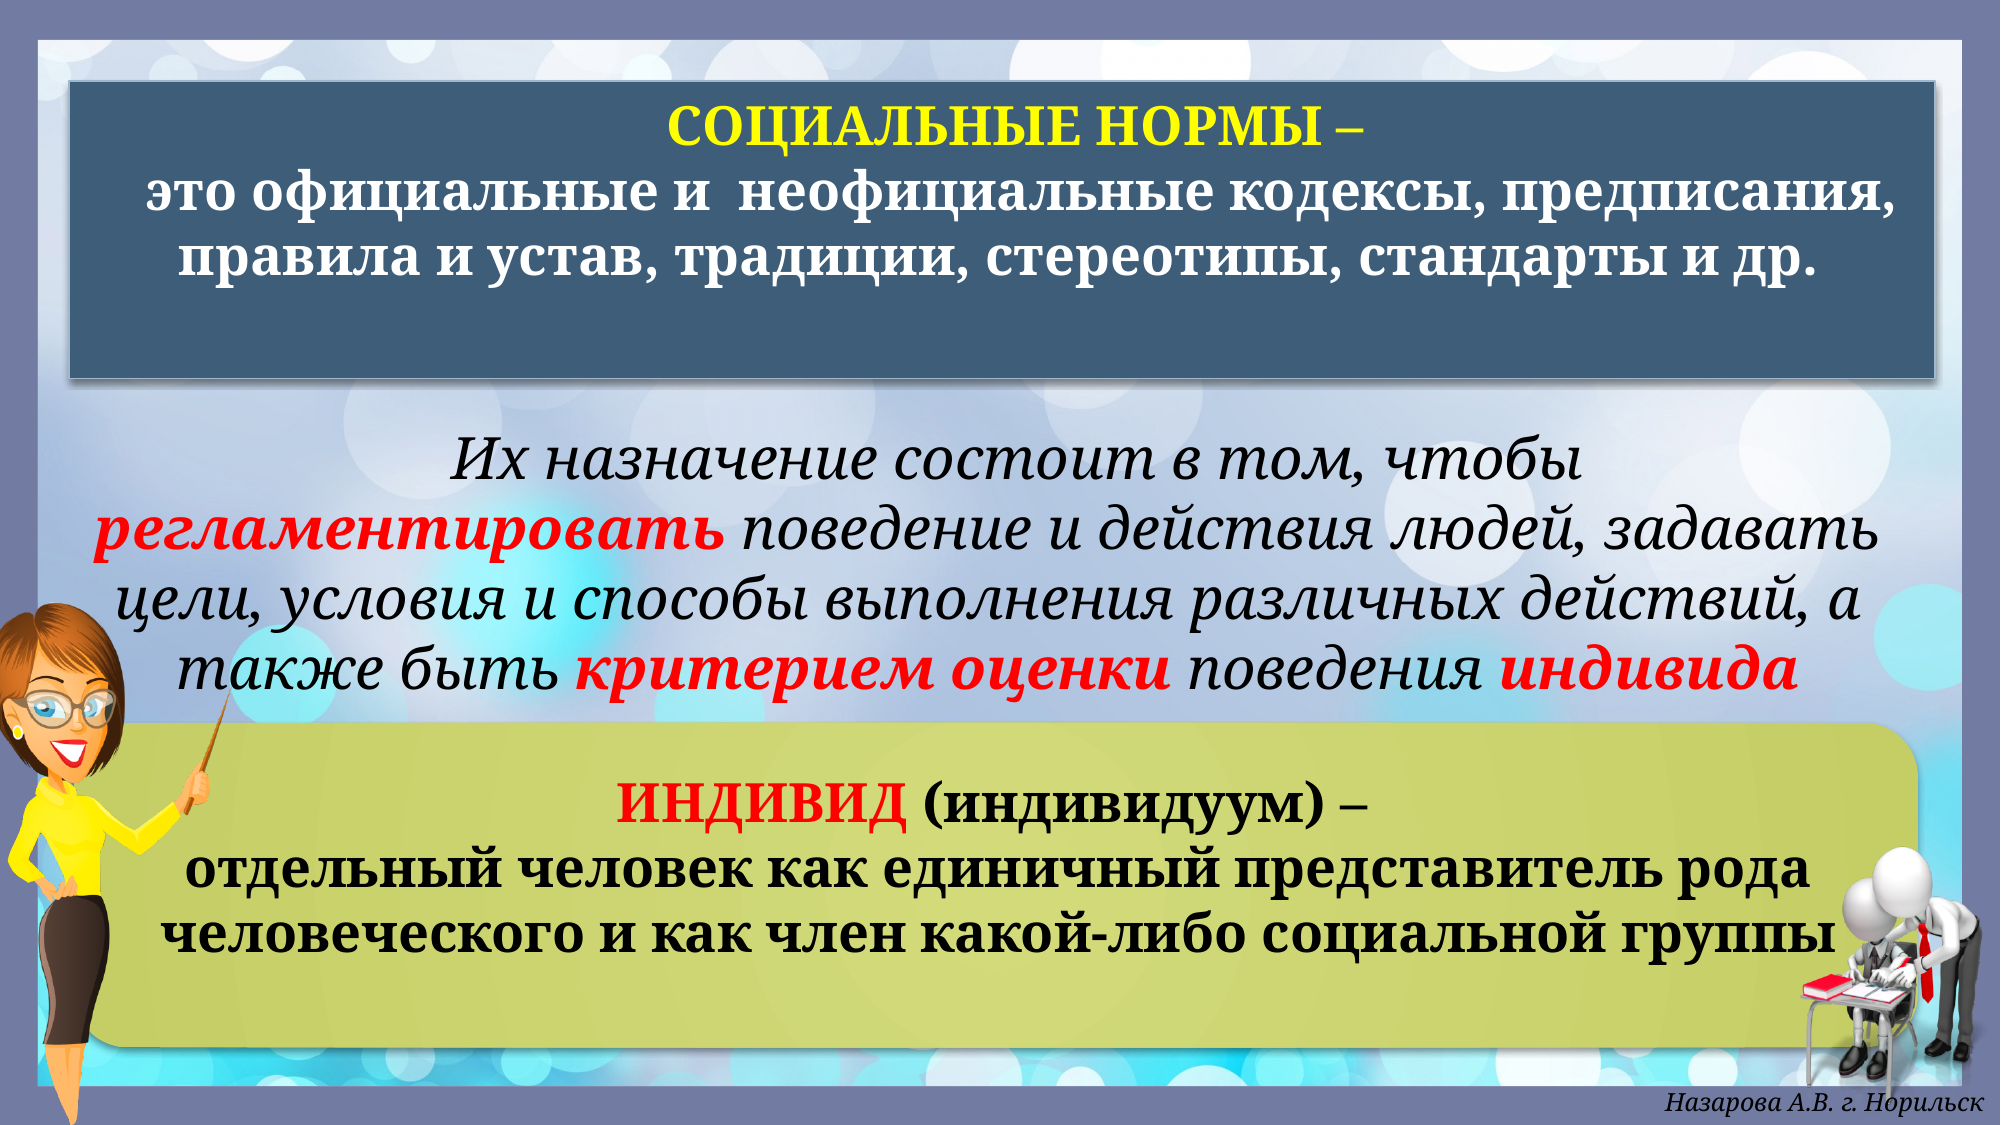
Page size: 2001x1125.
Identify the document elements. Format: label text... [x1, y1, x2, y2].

picture [0, 40, 2000, 1125]
text_box Назарова А.В. г. Норильск [1583, 1095, 1777, 1125]
